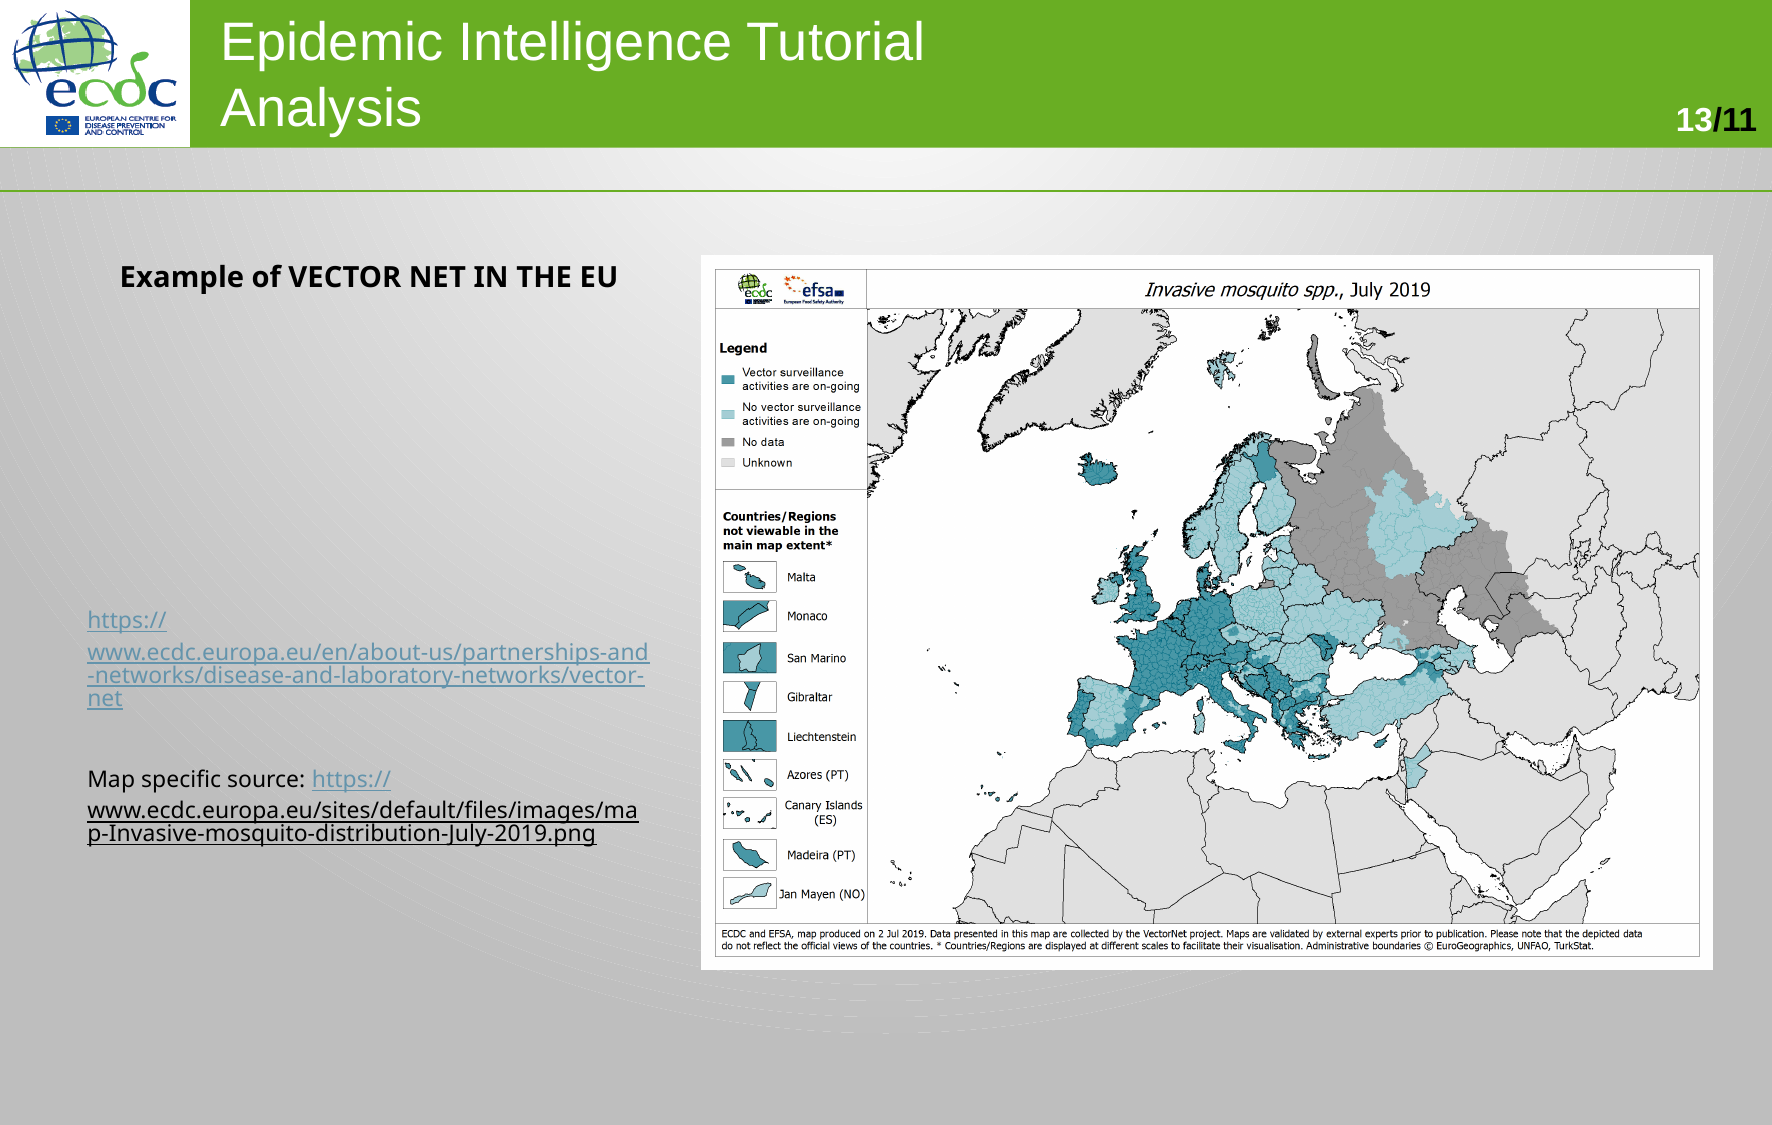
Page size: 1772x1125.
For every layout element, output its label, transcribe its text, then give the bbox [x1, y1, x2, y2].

picture [0, 0, 190, 147]
picture [701, 255, 1714, 971]
text_box Example of VECTOR NET IN THE EU [104, 255, 634, 302]
list https://www.ecdc.europa.eu/en/about-us/partnerships-and-networks/disease-and-laboratory-networks/vector-net Map specific source: https://www.ecdc.europa.eu/sites/default/files/images/map-Invasive-mosquito-distribution-July-2019.png [73, 599, 665, 882]
